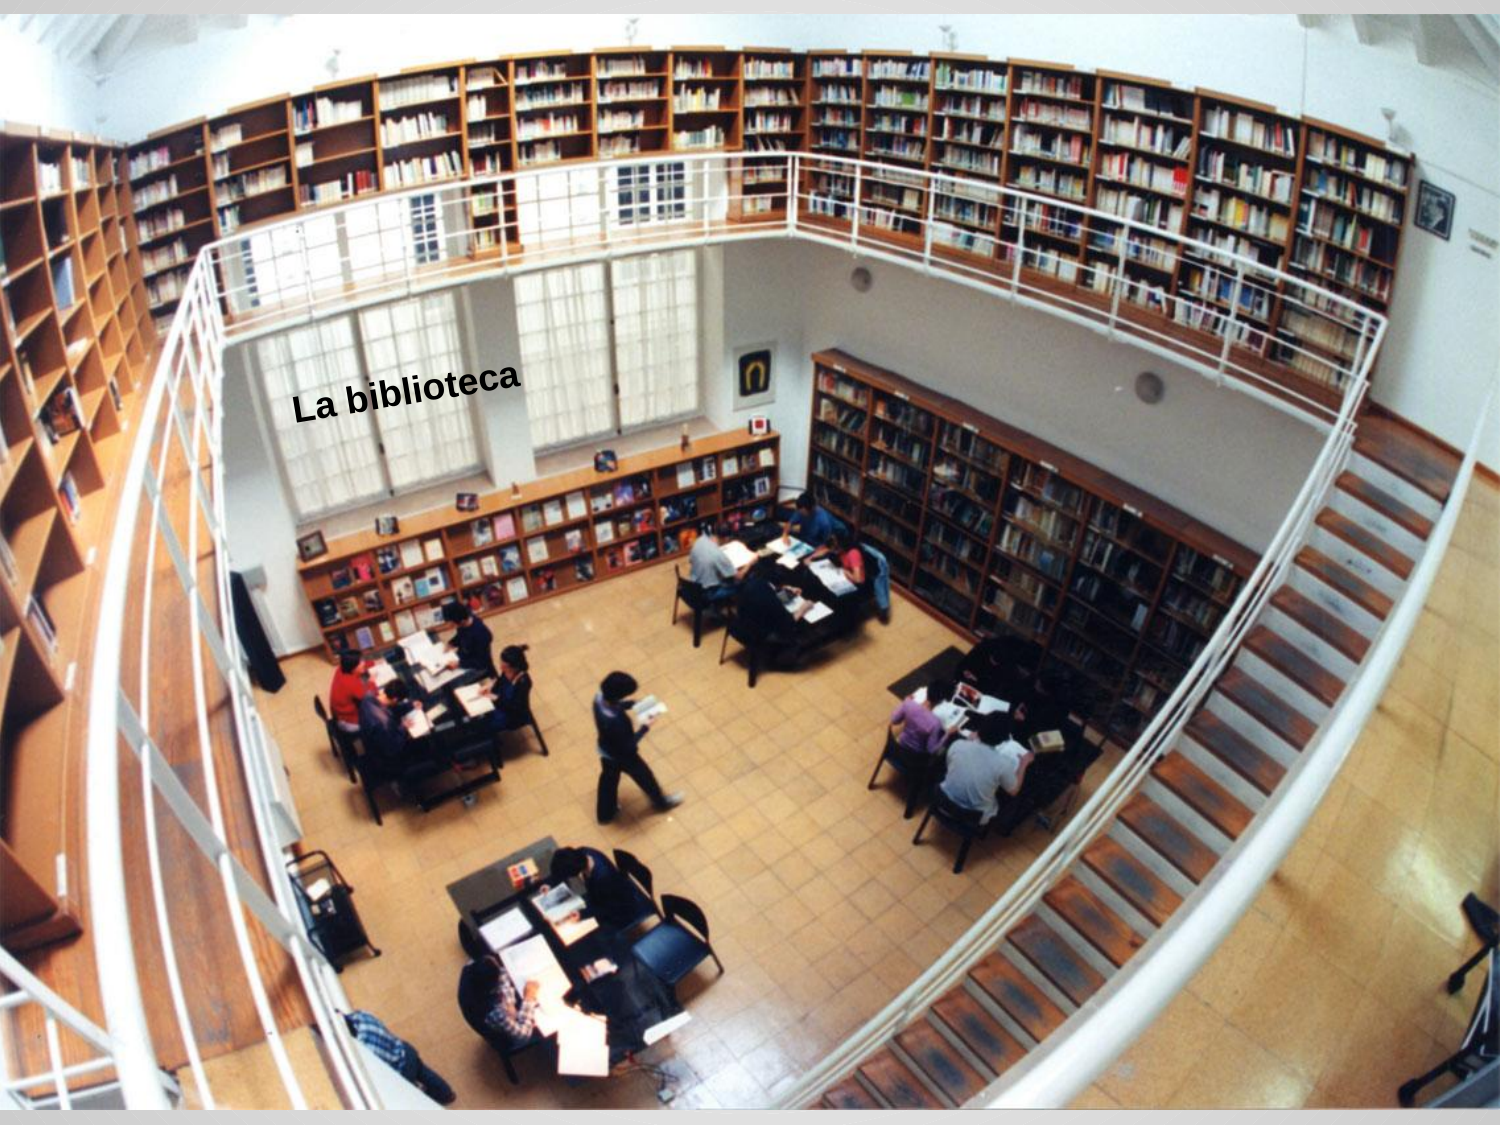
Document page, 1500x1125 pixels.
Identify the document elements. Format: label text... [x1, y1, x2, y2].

text_box [0, 14, 1500, 1110]
text_box La biblioteca [266, 277, 759, 485]
